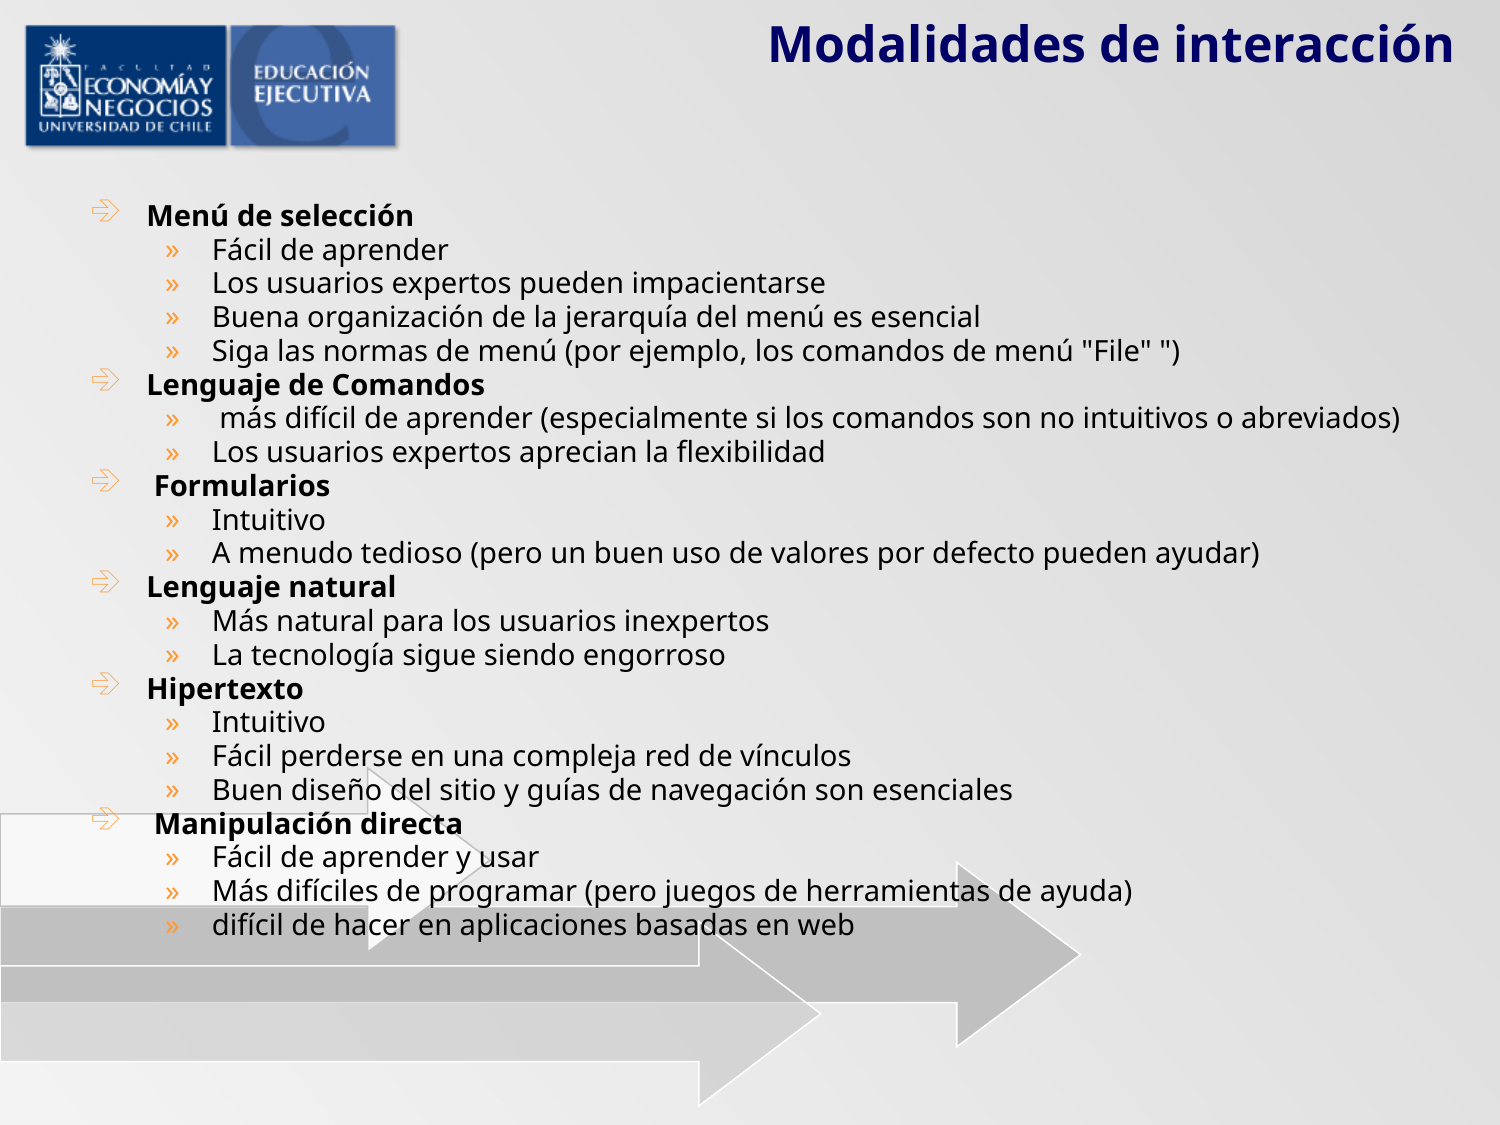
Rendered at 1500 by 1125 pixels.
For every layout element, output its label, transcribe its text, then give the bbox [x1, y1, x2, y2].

picture [0, 0, 1500, 1125]
title Modalidades de interacción [395, 18, 1471, 67]
list Menú de selección Fácil de aprender Los usuarios expertos pueden impacientarse Buena organización de la jerarquía del menú es esencial Siga las normas de menú (por ejemplo, los comandos de menú "File" ") Lenguaje de Comandos más difícil de aprender (especialmente si los comandos son no intuitivos o abreviados) Los usuarios expertos aprecian la flexibilidad Formularios Intuitivo A menudo tedioso (pero un buen uso de valores por defecto pueden ayudar) Lenguaje natural Más natural para los usuarios inexpertos La tecnología sigue siendo engorroso Hipertexto Intuitivo Fácil perderse en una compleja red de vínculos Buen diseño del sitio y guías de navegación son esenciales Manipulación directa Fácil de aprender y usar Más difíciles de programar (pero juegos de herramientas de ayuda) difícil de hacer en aplicaciones basadas en web [74, 196, 1426, 1095]
